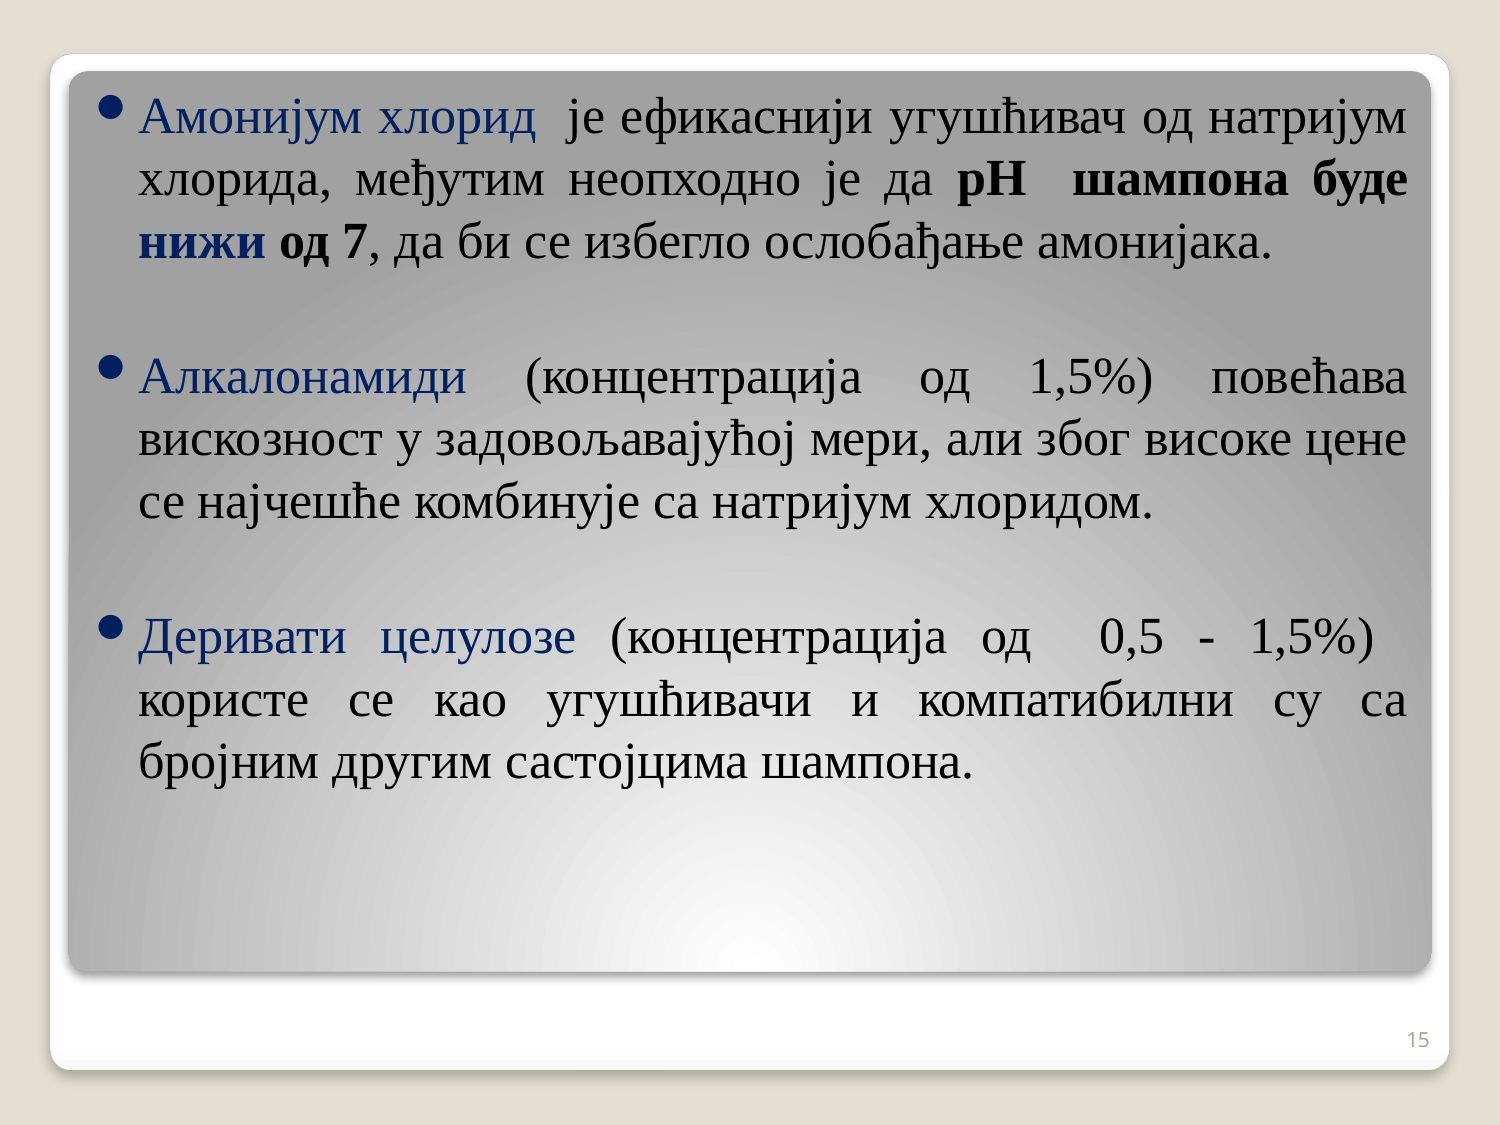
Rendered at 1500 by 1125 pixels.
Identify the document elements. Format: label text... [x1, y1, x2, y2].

list Амонијум хлорид је ефикаснији угушћивач од натријум хлорида, међутим неопходно је да pH шампона буде нижи од 7, да би се избегло ослобађање амонијака. Алкалонамиди (концентрација од 1,5%) повећава вискозност у задовољавајућој мери, али због високе цене се најчешће комбинује са натријум хлоридом. Деривати целулозе (концентрација од 0,5 - 1,5%) користе се као угушћивачи и компатибилни су са бројним другим састојцима шампона. [64, 66, 1424, 1071]
slide_number 15 [1369, 1002, 1445, 1063]
